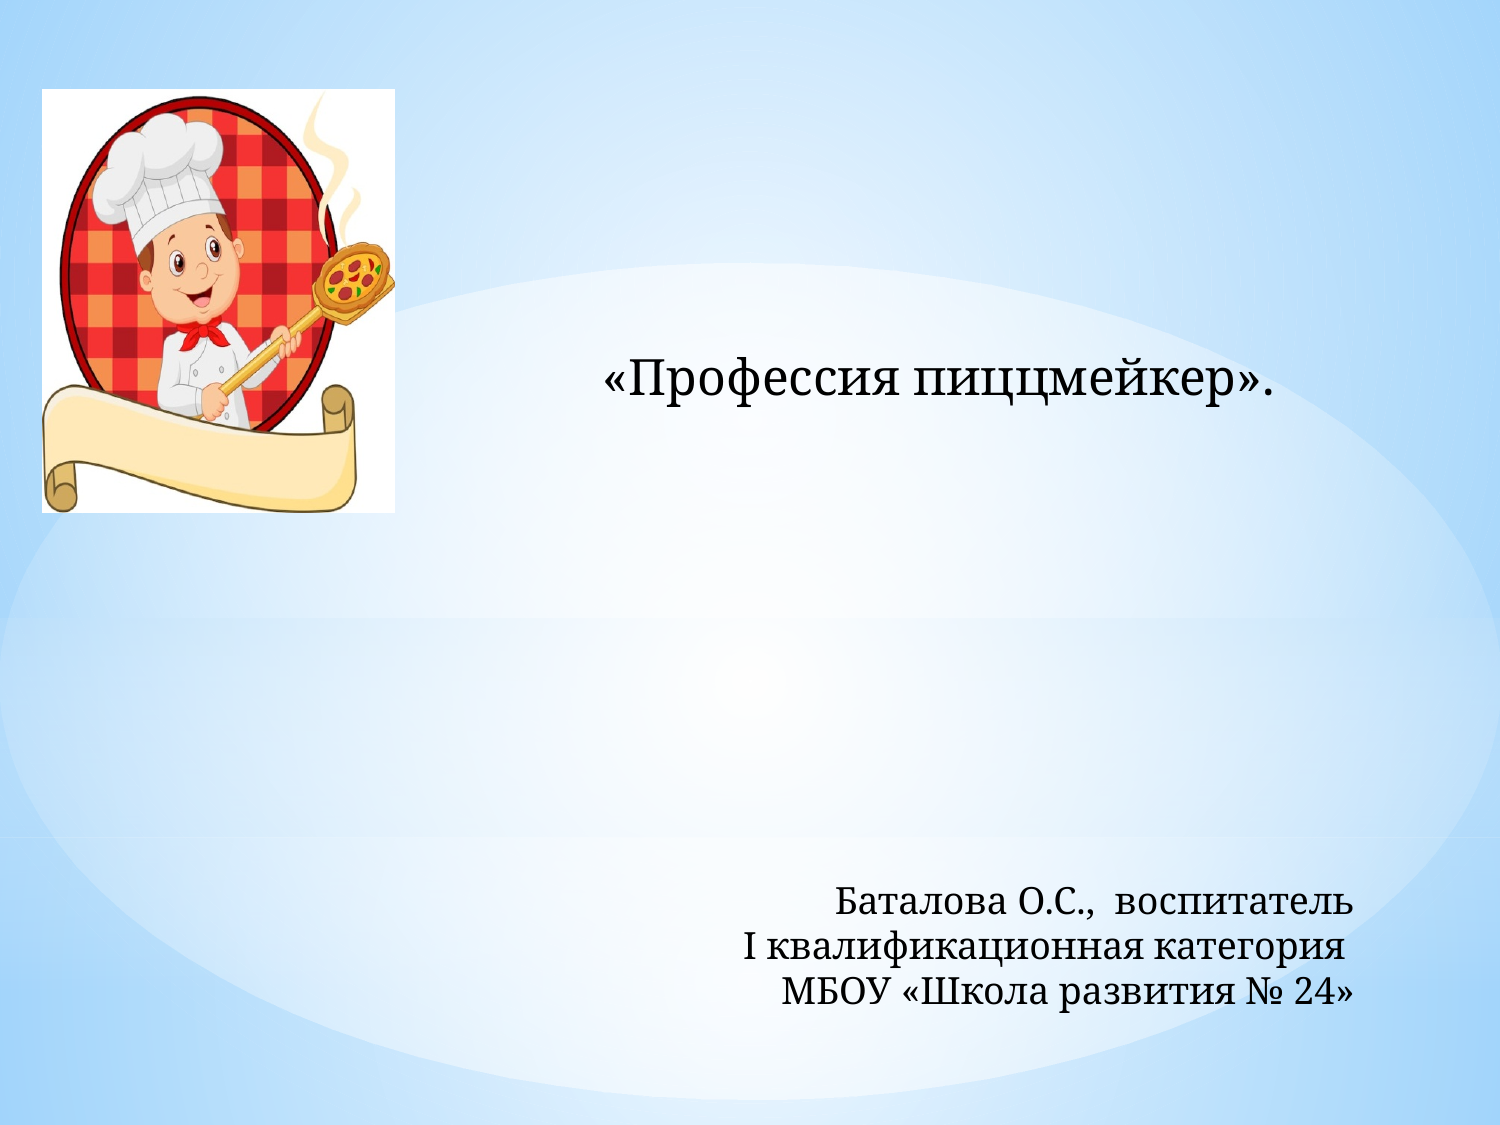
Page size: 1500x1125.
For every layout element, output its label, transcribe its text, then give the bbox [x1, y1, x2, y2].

text_box «Профессия пиццмейкер». [454, 337, 1424, 413]
picture [41, 89, 396, 513]
text_box Баталова О.С., воспитатель I квалификационная категория МБОУ «Школа развития № 24» [620, 869, 1370, 1020]
